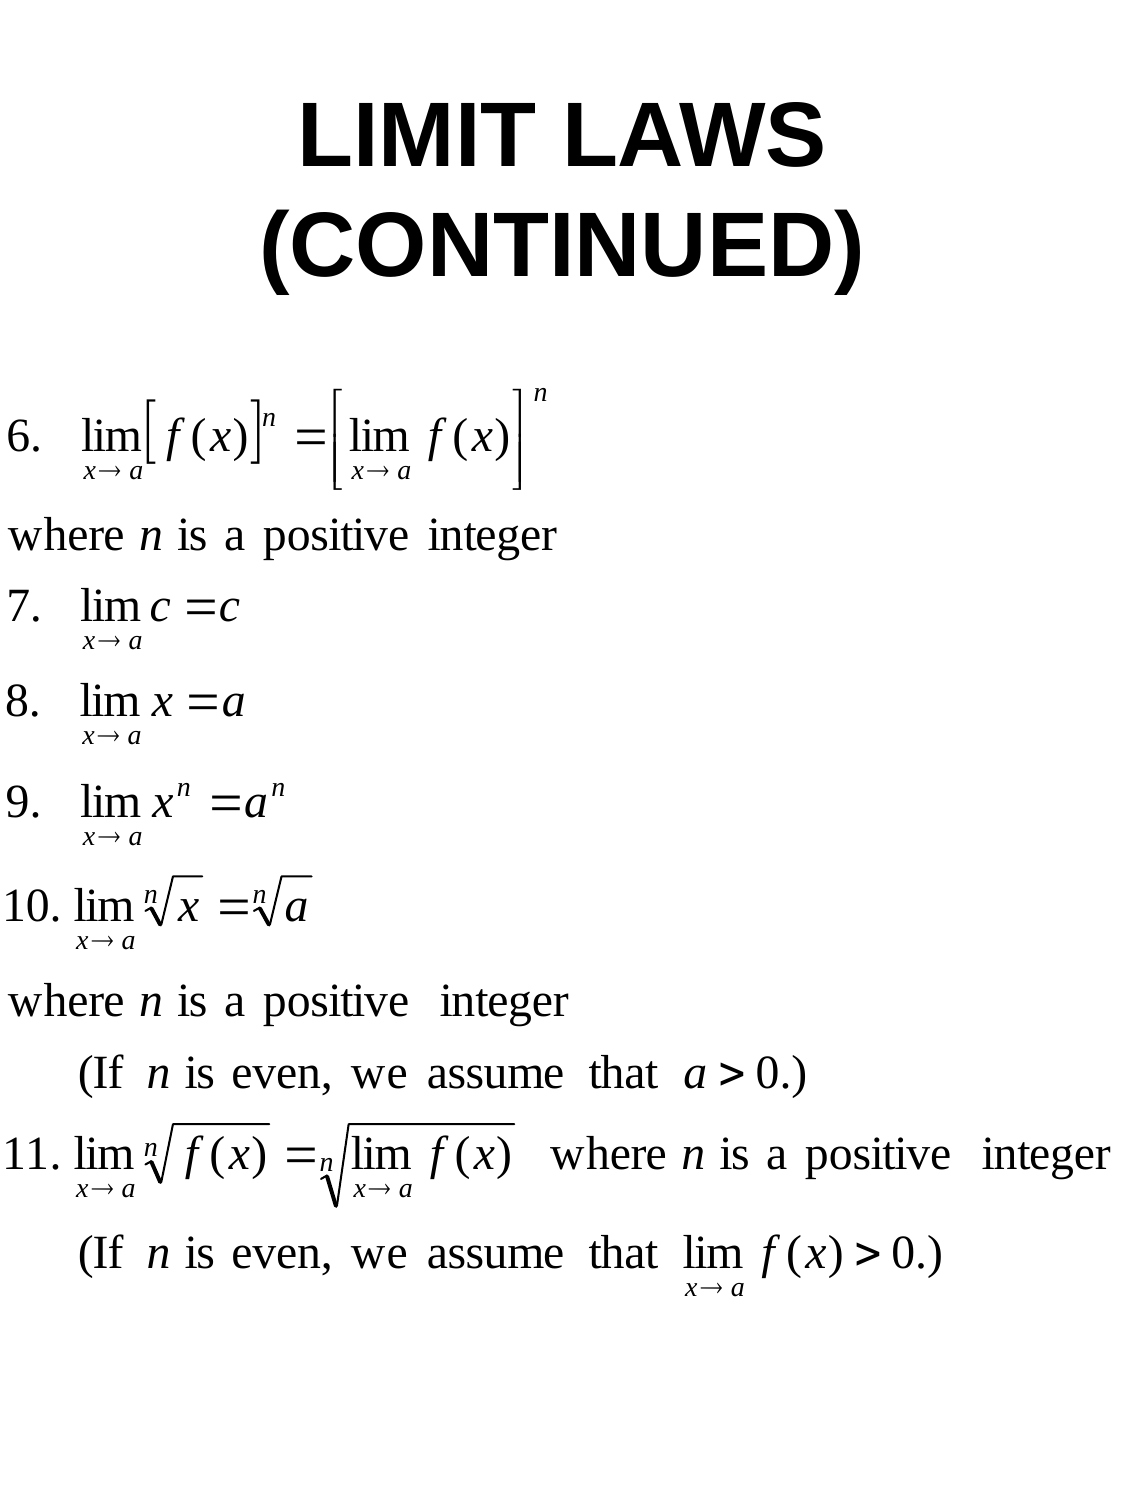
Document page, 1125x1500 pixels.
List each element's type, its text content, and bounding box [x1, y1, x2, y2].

title LIMIT LAWS (CONTINUED) [56, 60, 1069, 311]
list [0, 367, 1125, 1315]
